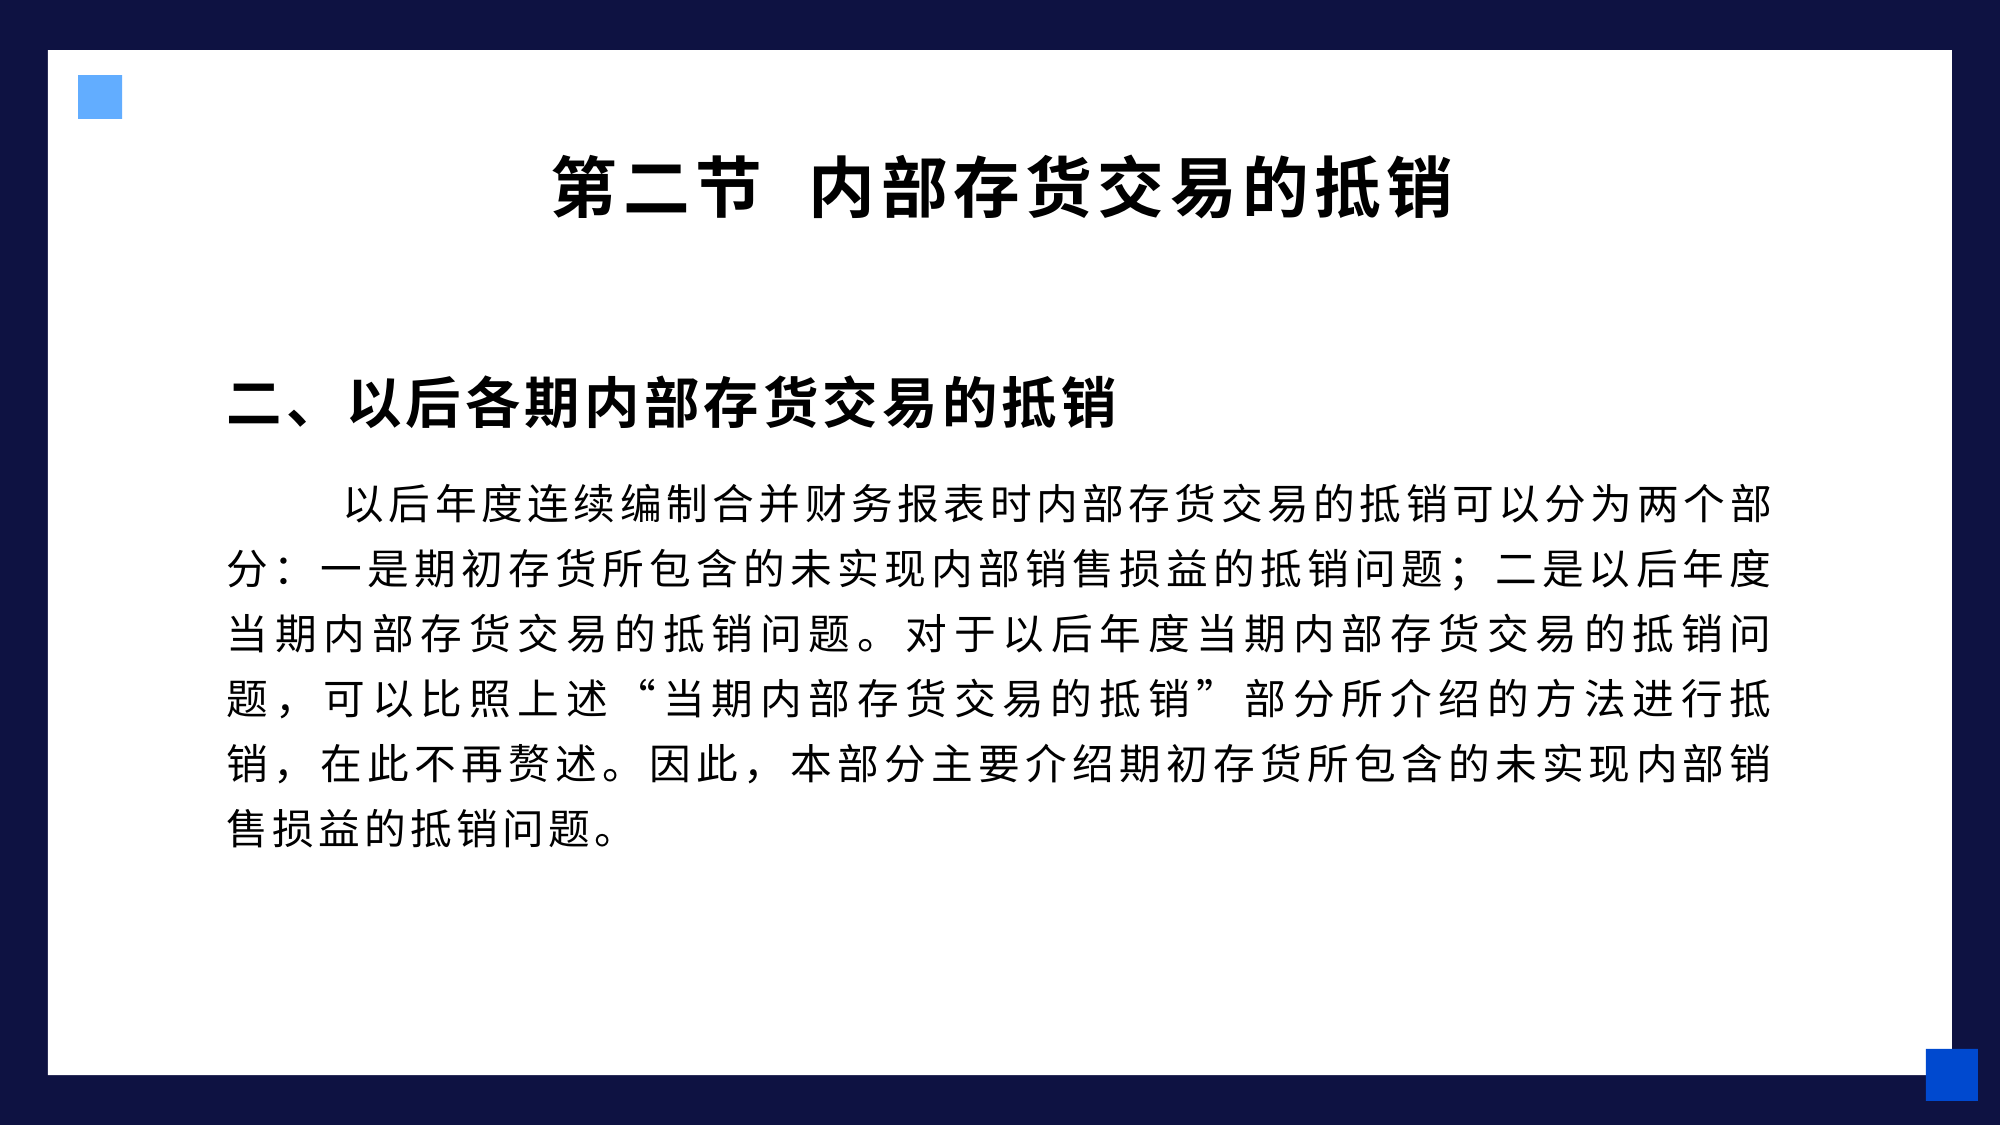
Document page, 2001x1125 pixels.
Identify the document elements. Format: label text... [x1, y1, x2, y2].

text_box 第二节 内部存货交易的抵销 [376, 75, 1625, 200]
list 二、以后各期内部存货交易的抵销 以后年度连续编制合并财务报表时内部存货交易的抵销可以分为两个部分：一是期初存货所包含的未实现内部销售损益的抵销问题；二是以后年度当期内部存货交易的抵销问题。对于以后年度当期内部存货交易的抵销问题，可以比照上述“当期内部存货交易的抵销”部分所介绍的方法进行抵销，在此不再赘述。因此，本部分主要介绍期初存货所包含的未实现内部销售损益的抵销问题。 [210, 354, 1790, 921]
